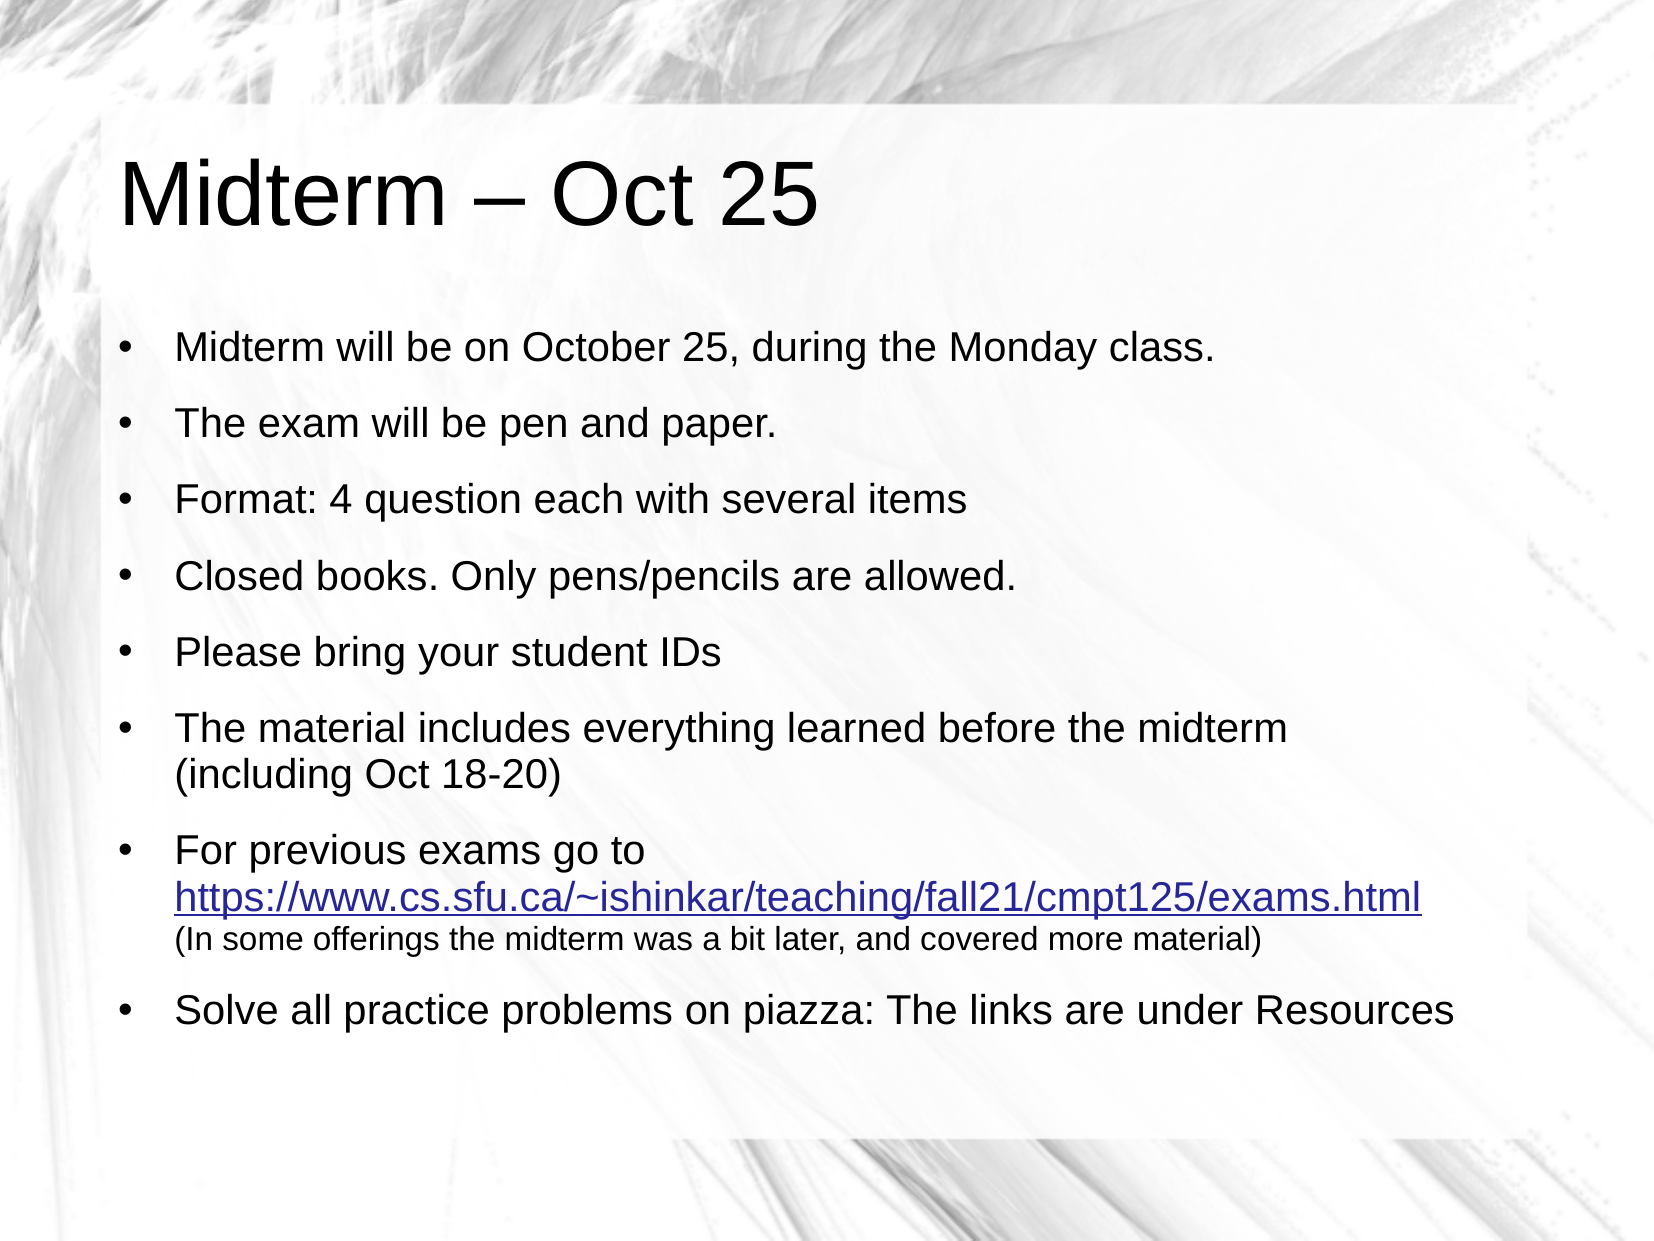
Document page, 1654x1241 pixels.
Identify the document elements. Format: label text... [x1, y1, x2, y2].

picture [0, 0, 1654, 1241]
list Midterm will be on October 25, during the Monday class. The exam will be pen and paper. Format: 4 question each with several items Closed books. Only pens/pencils are allowed. Please bring your student IDs The material includes everything learned before the midterm (including Oct 18-20) For previous exams go to https://www.cs.sfu.ca/~ishinkar/teaching/fall21/cmpt125/exams.html (In some offerings the midterm was a bit later, and covered more material) Solve all practice problems on piazza: The links are under Resources [118, 319, 1571, 1102]
title Midterm – Oct 25 [118, 112, 1504, 278]
